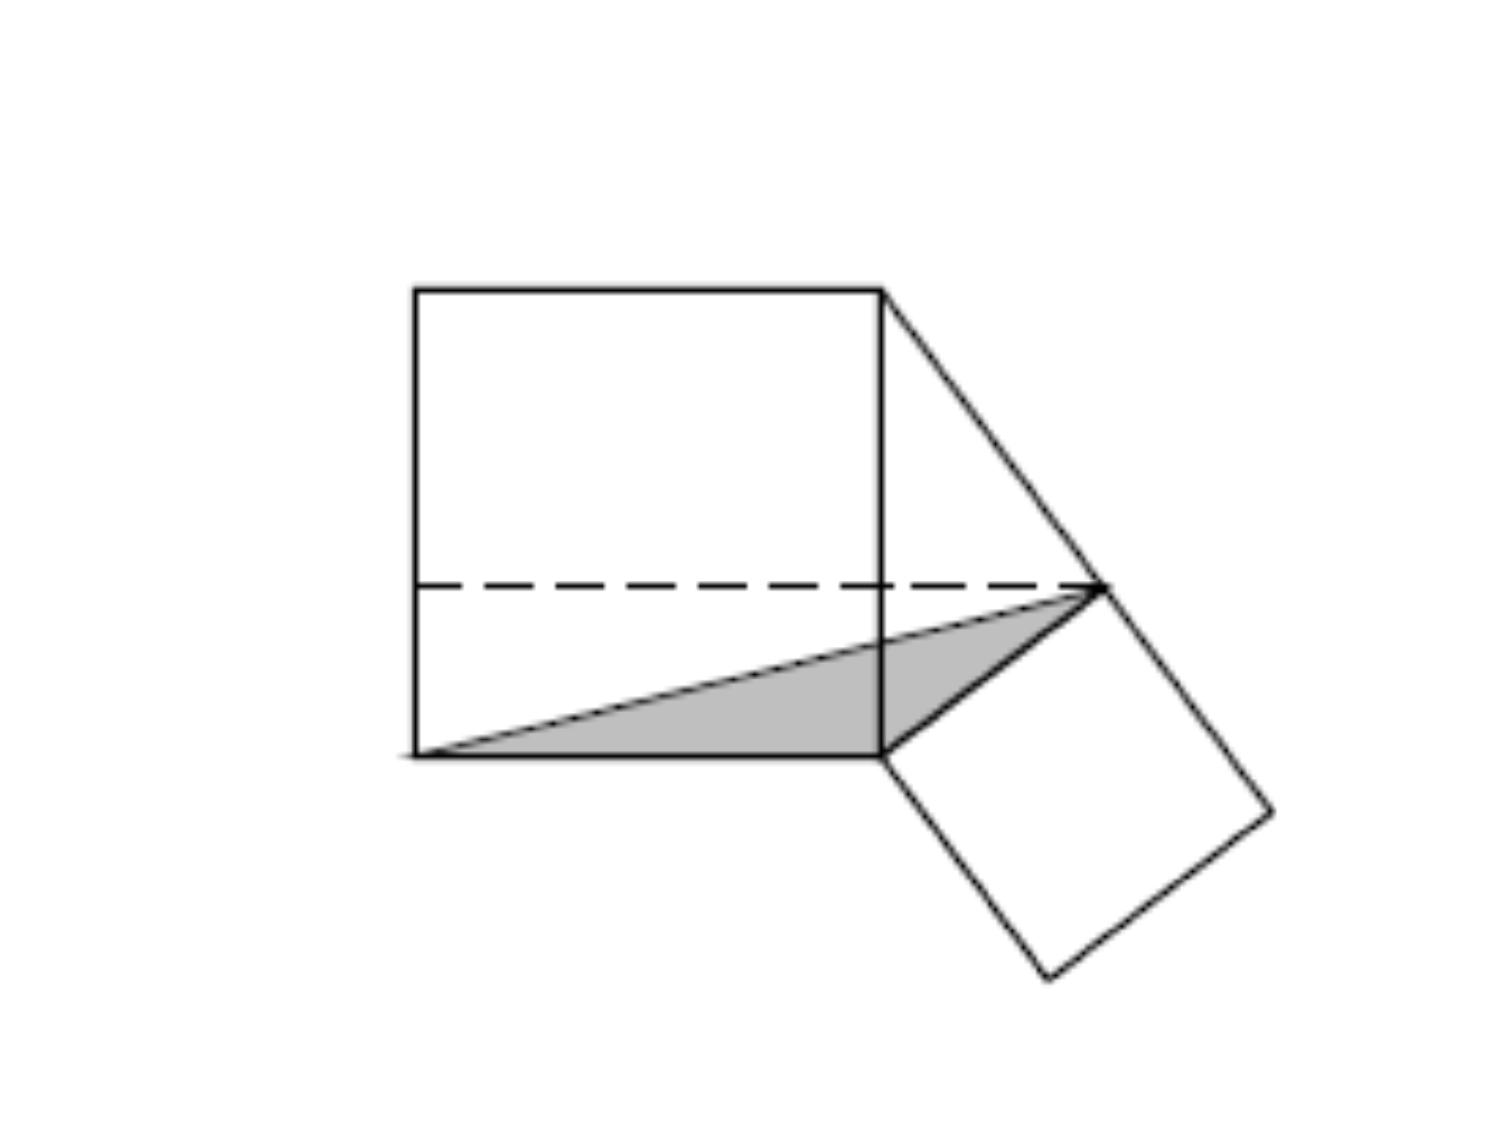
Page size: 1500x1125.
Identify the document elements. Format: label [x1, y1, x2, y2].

picture [294, 82, 1346, 1125]
